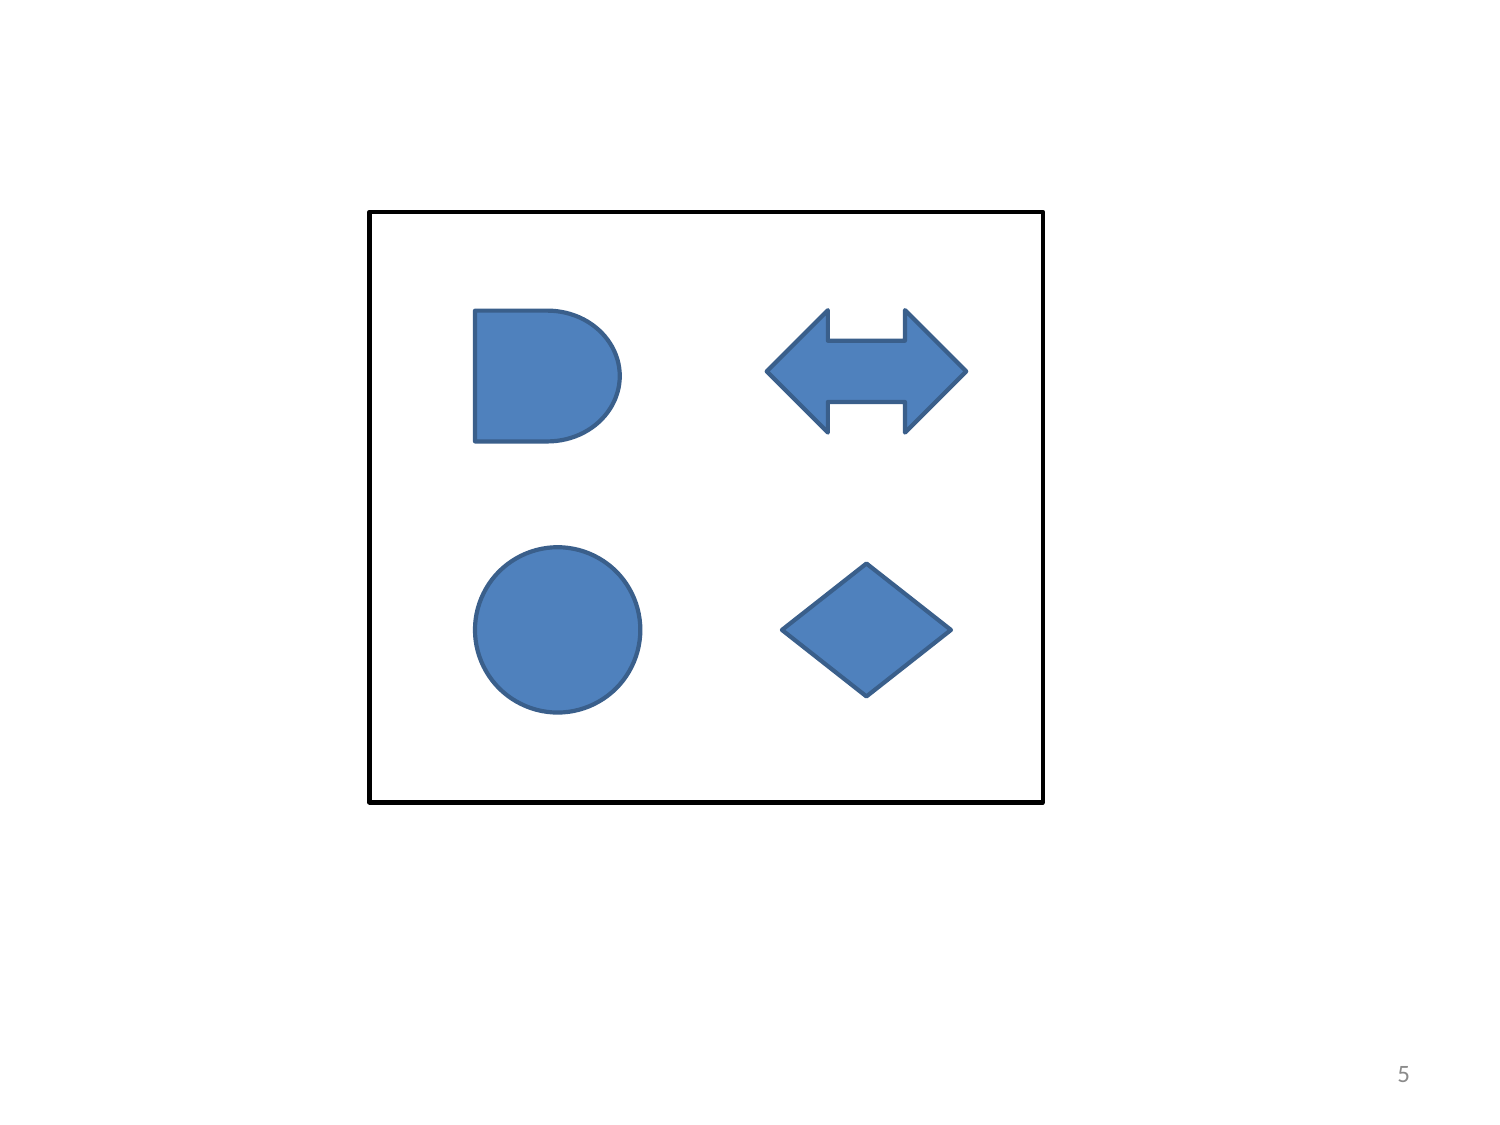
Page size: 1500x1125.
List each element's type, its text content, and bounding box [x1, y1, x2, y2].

text_box [367, 210, 1045, 805]
text_box [472, 545, 643, 715]
slide_number 5 [1074, 1042, 1425, 1103]
text_box [472, 308, 622, 444]
text_box [764, 308, 969, 435]
text_box [779, 561, 954, 699]
